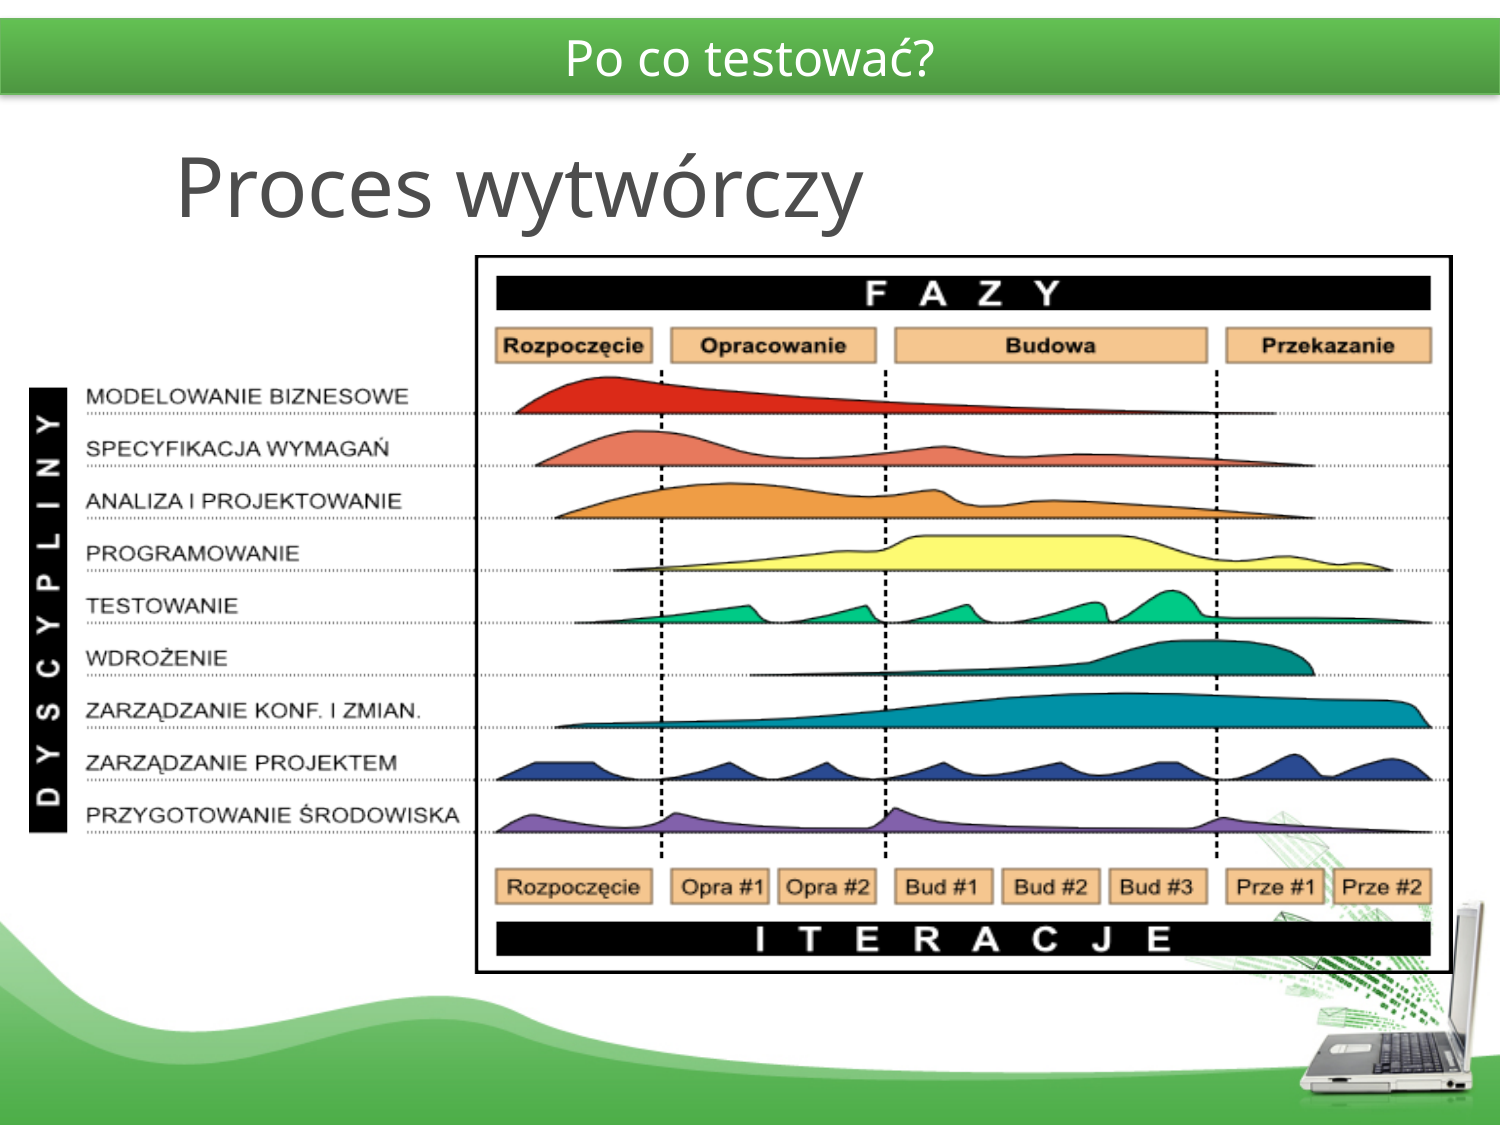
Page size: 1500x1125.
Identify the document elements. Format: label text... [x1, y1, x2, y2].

picture [0, 95, 1500, 1125]
title Proces wytwórczy [159, 125, 1360, 243]
text_box Po co testować? [0, 18, 1500, 95]
picture [0, 0, 1500, 18]
